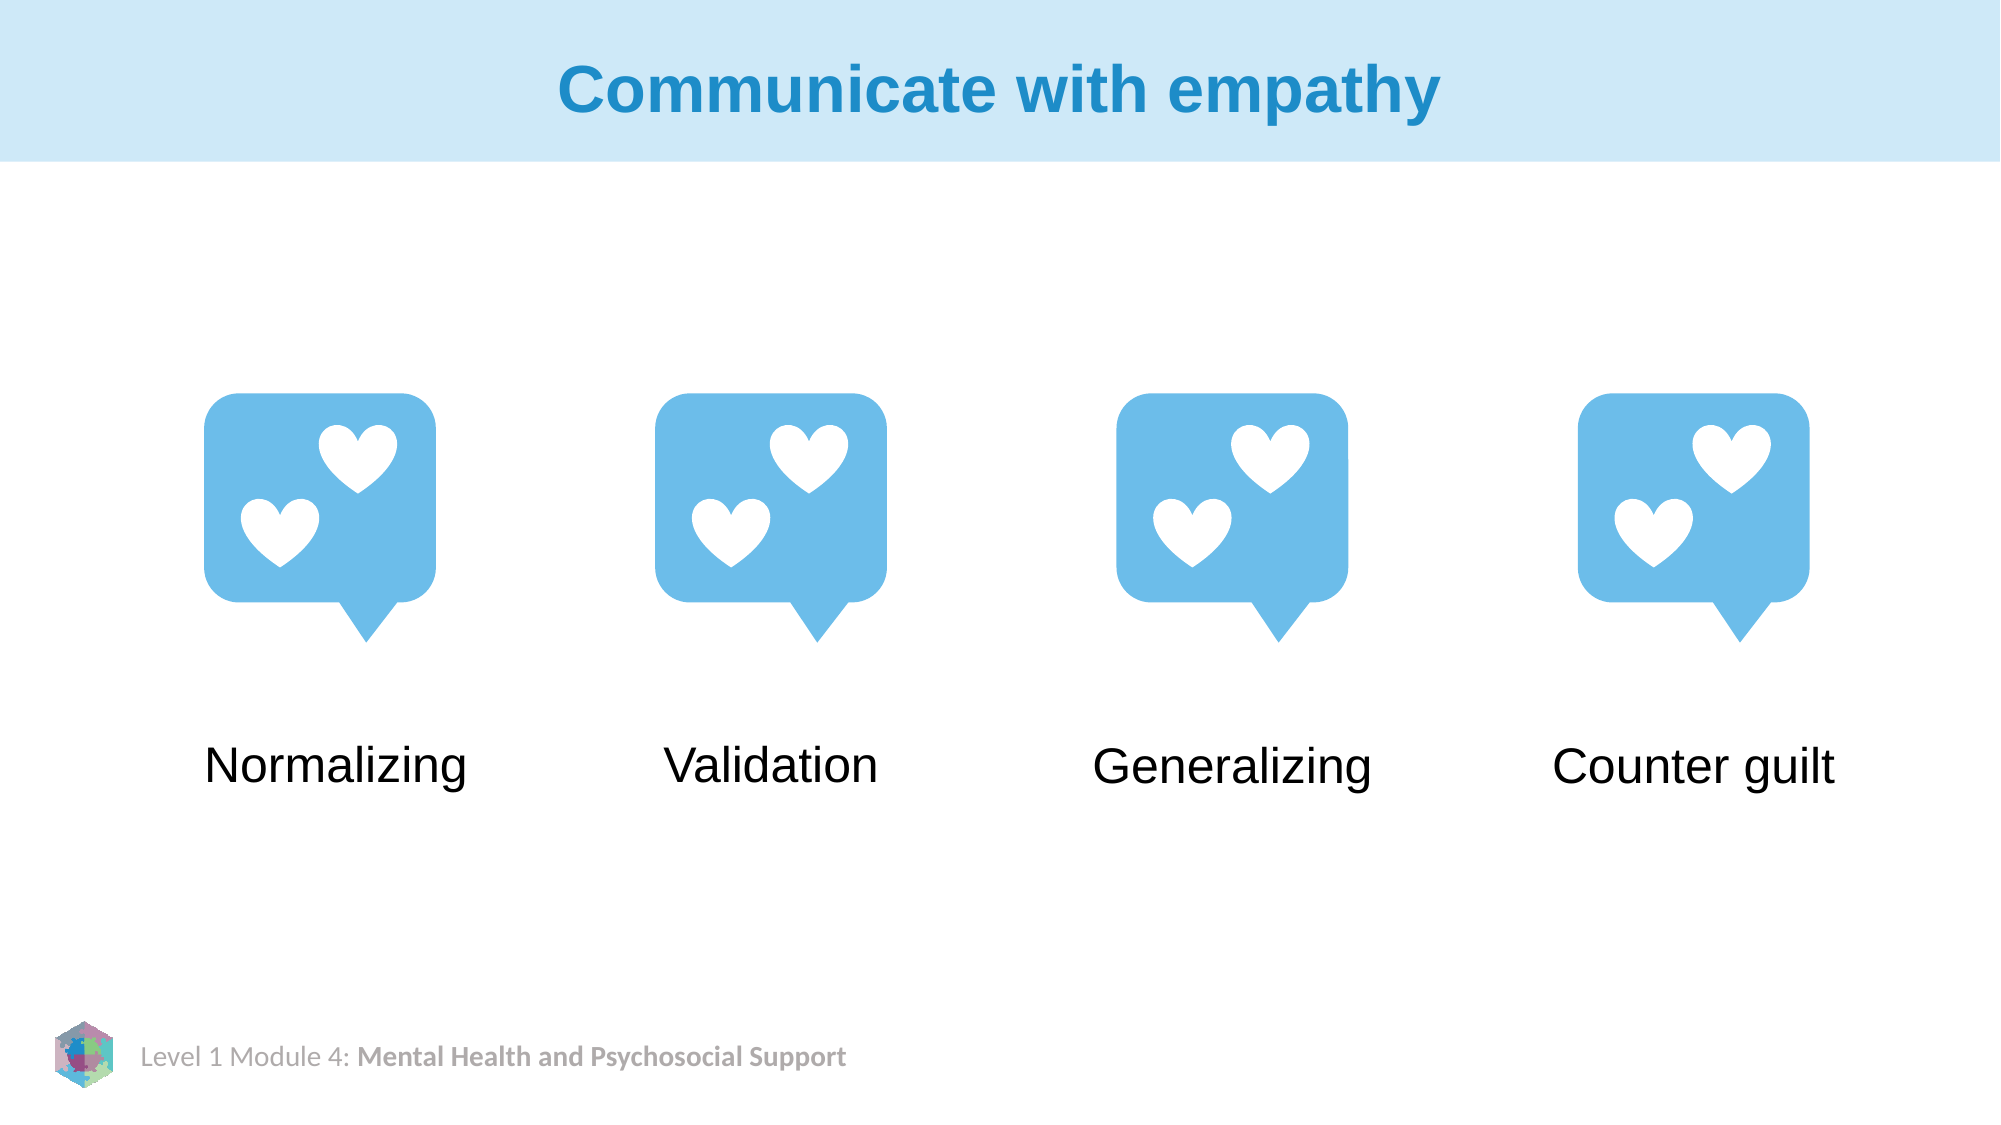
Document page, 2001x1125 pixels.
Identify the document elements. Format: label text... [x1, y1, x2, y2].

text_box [655, 393, 887, 603]
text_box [204, 393, 436, 603]
picture [55, 1021, 113, 1088]
text_box Counter guilt [1524, 725, 1863, 801]
text_box Generalizing [1063, 725, 1402, 801]
title Communicate with empathy [137, 19, 1863, 163]
text_box Validation [602, 725, 940, 801]
text_box Normalizing [160, 725, 511, 801]
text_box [1577, 393, 1810, 603]
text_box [1116, 393, 1349, 603]
